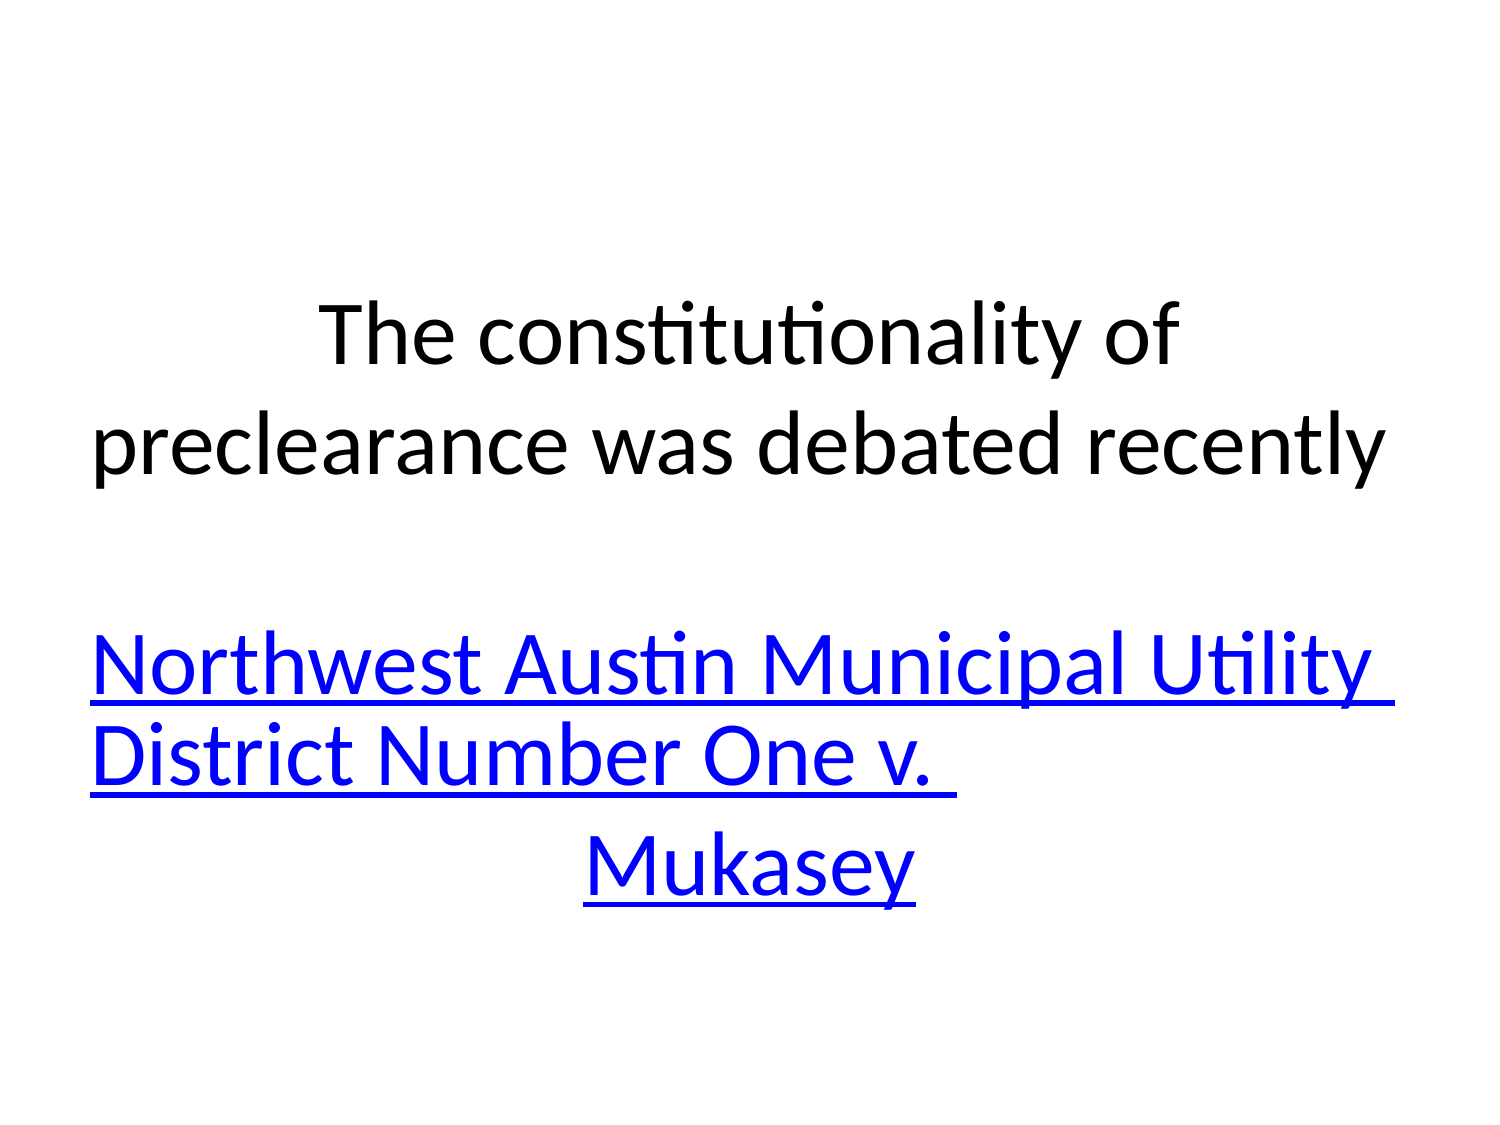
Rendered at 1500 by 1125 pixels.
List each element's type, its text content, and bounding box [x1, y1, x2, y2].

title The constitutionality of preclearance was debated recently Northwest Austin Municipal Utility District Number One v. Mukasey [74, 44, 1426, 1051]
